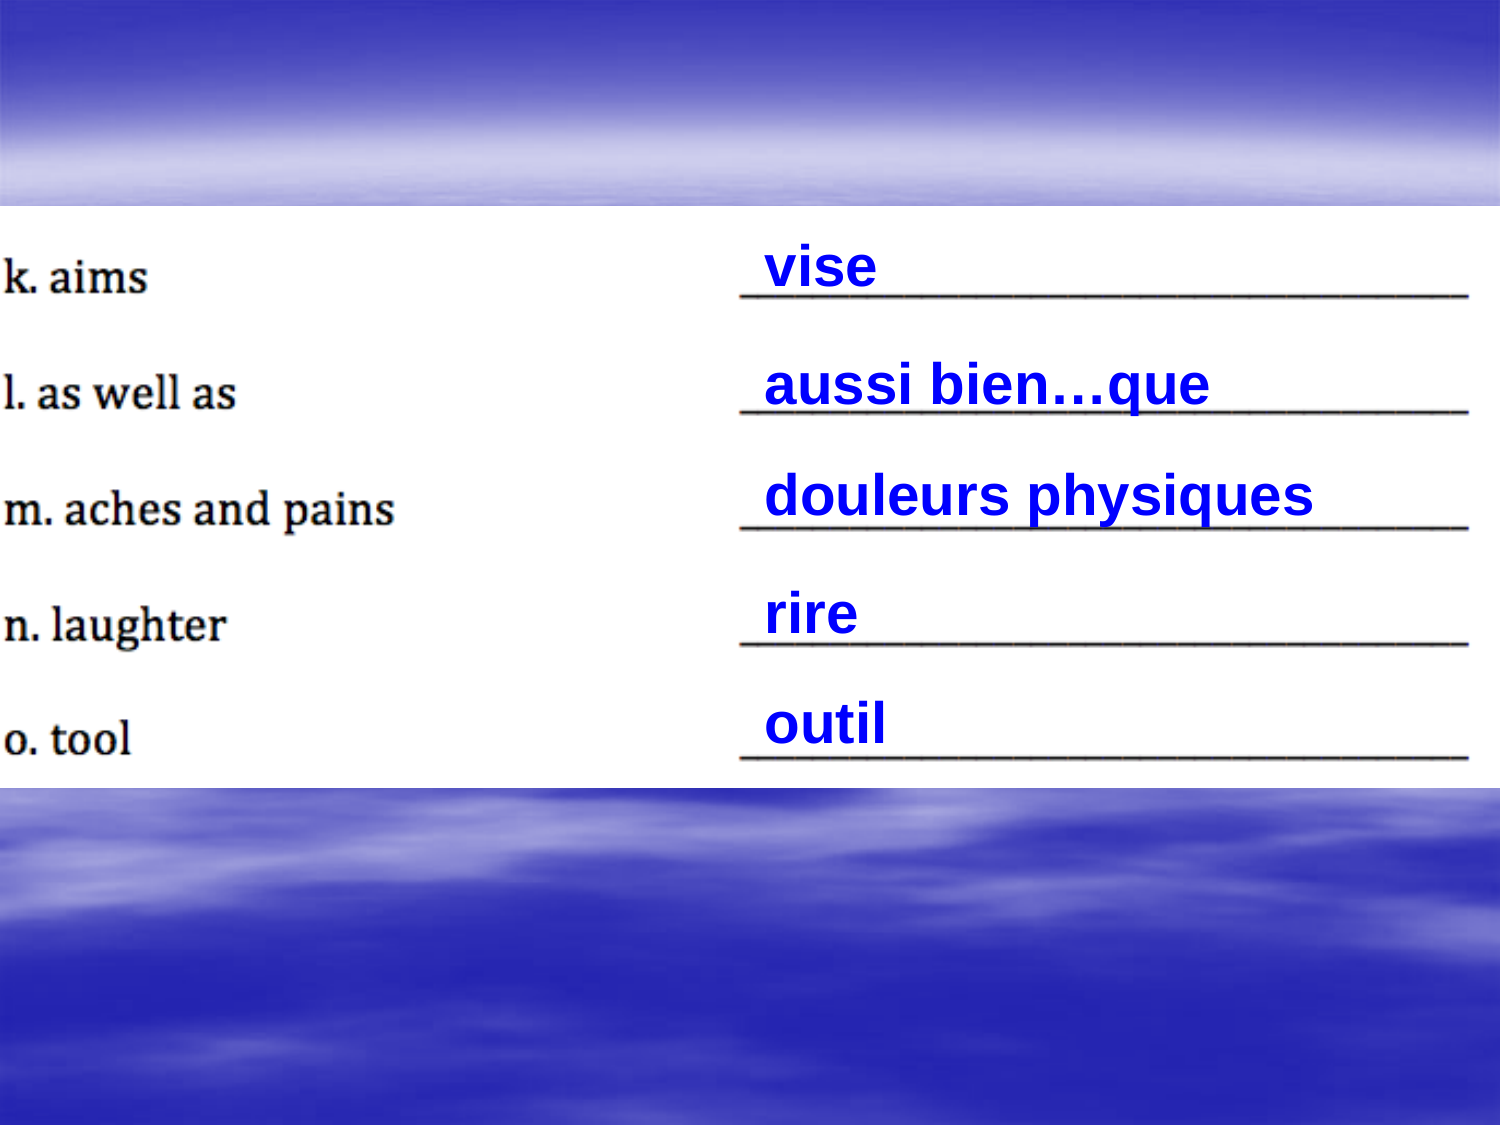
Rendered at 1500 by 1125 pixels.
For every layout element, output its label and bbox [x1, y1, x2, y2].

picture [0, 206, 1500, 788]
